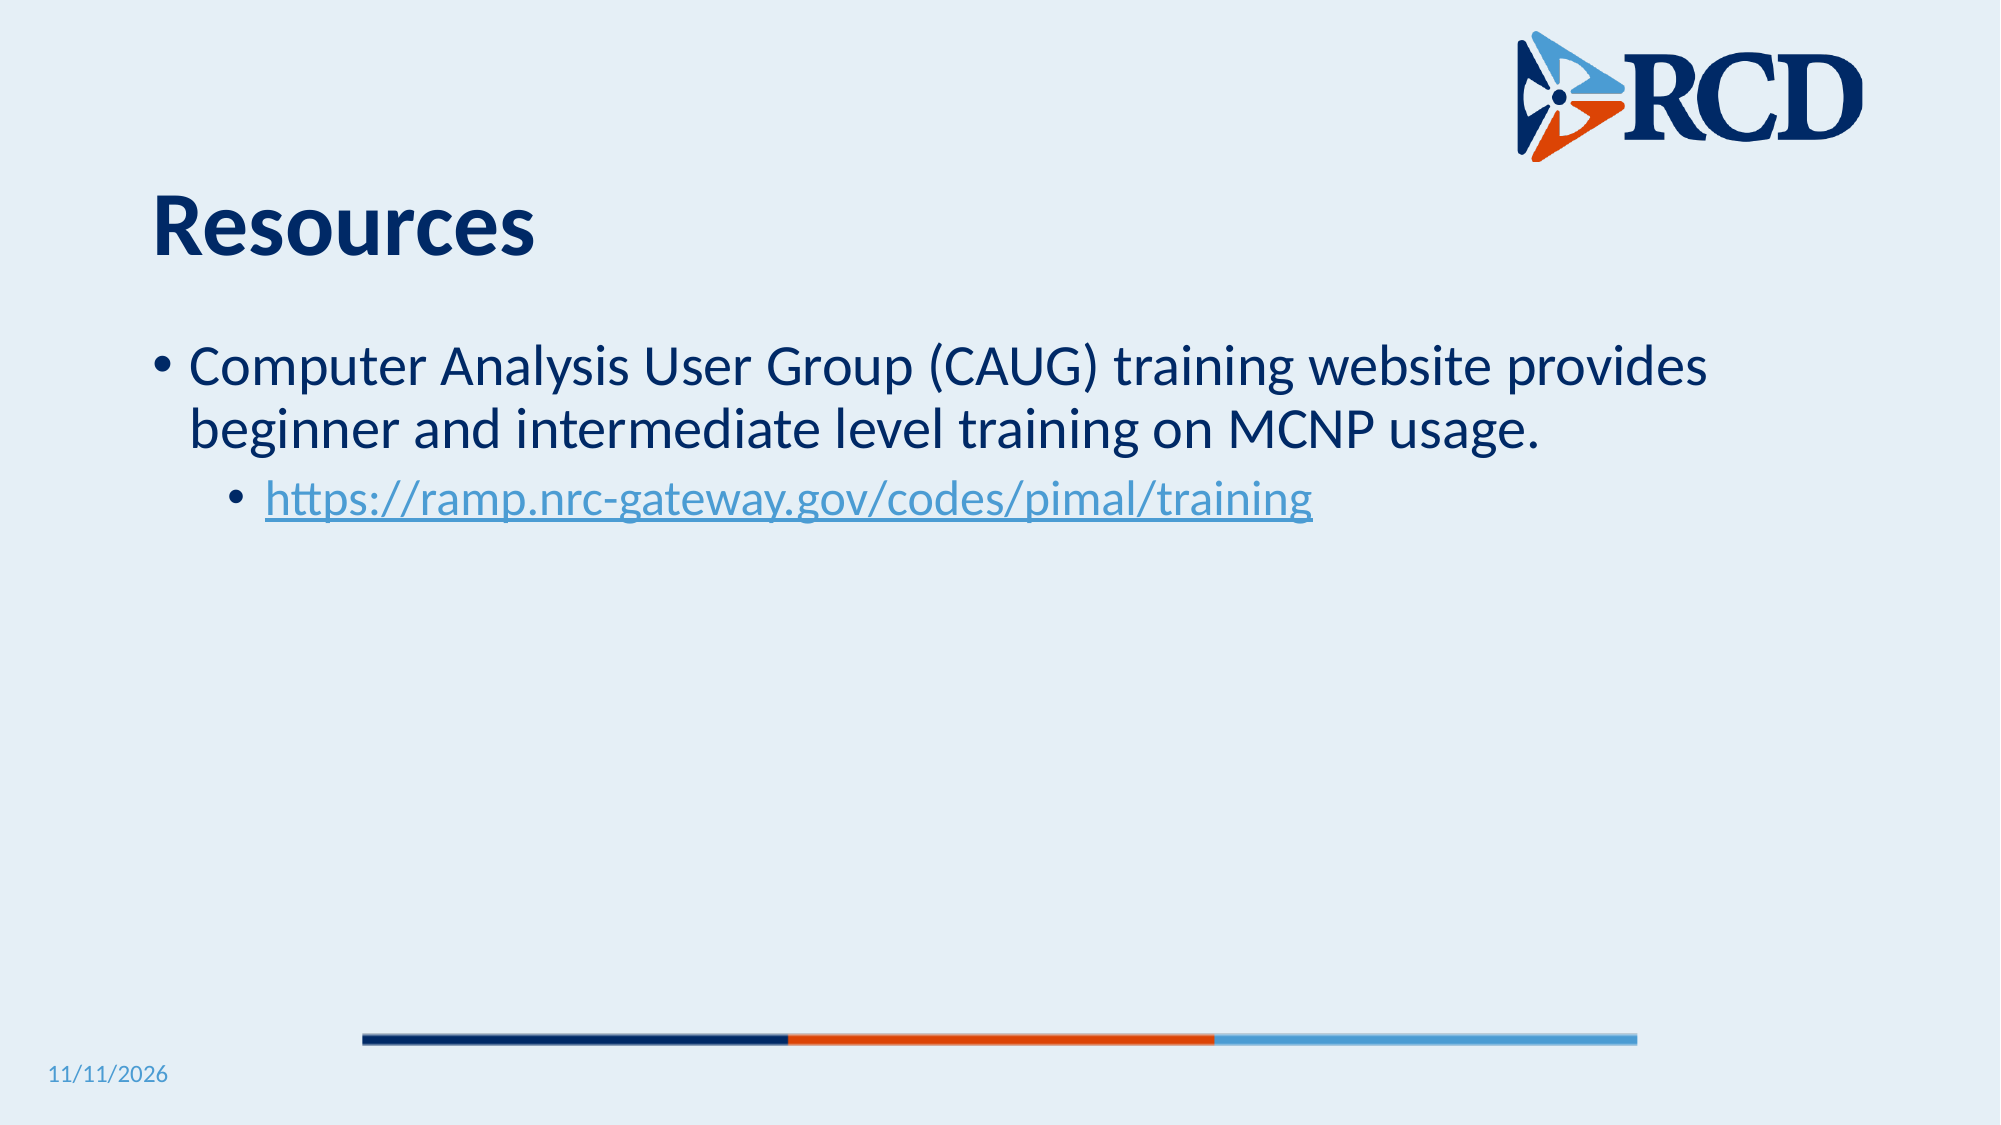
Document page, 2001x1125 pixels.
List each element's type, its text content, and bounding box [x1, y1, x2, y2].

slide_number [32, 1042, 483, 1103]
title Resources [137, 143, 1863, 309]
list Computer Analysis User Group (CAUG) training website provides beginner and intermediate level training on MCNP usage. https://ramp.nrc-gateway.gov/codes/pimal/training [137, 328, 1863, 1014]
